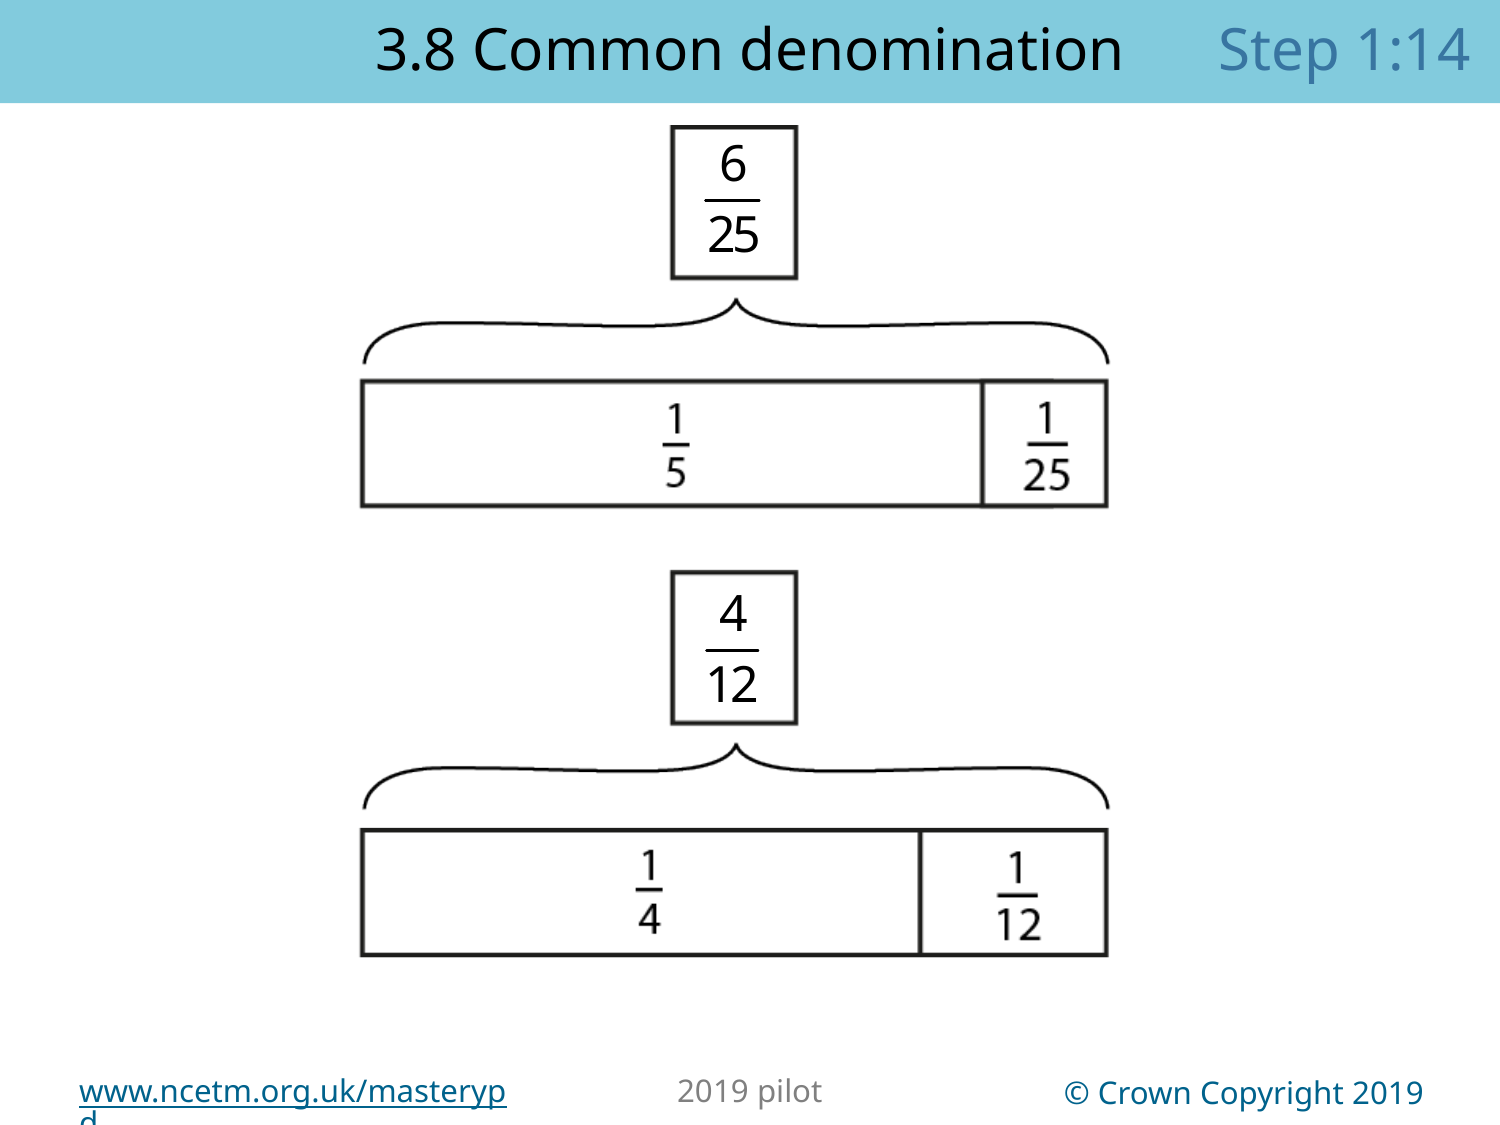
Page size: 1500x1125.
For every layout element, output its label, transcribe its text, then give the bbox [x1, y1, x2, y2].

picture [101, 125, 1399, 1000]
list Step 1:14 [0, 0, 1500, 104]
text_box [702, 587, 763, 707]
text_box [701, 138, 764, 259]
